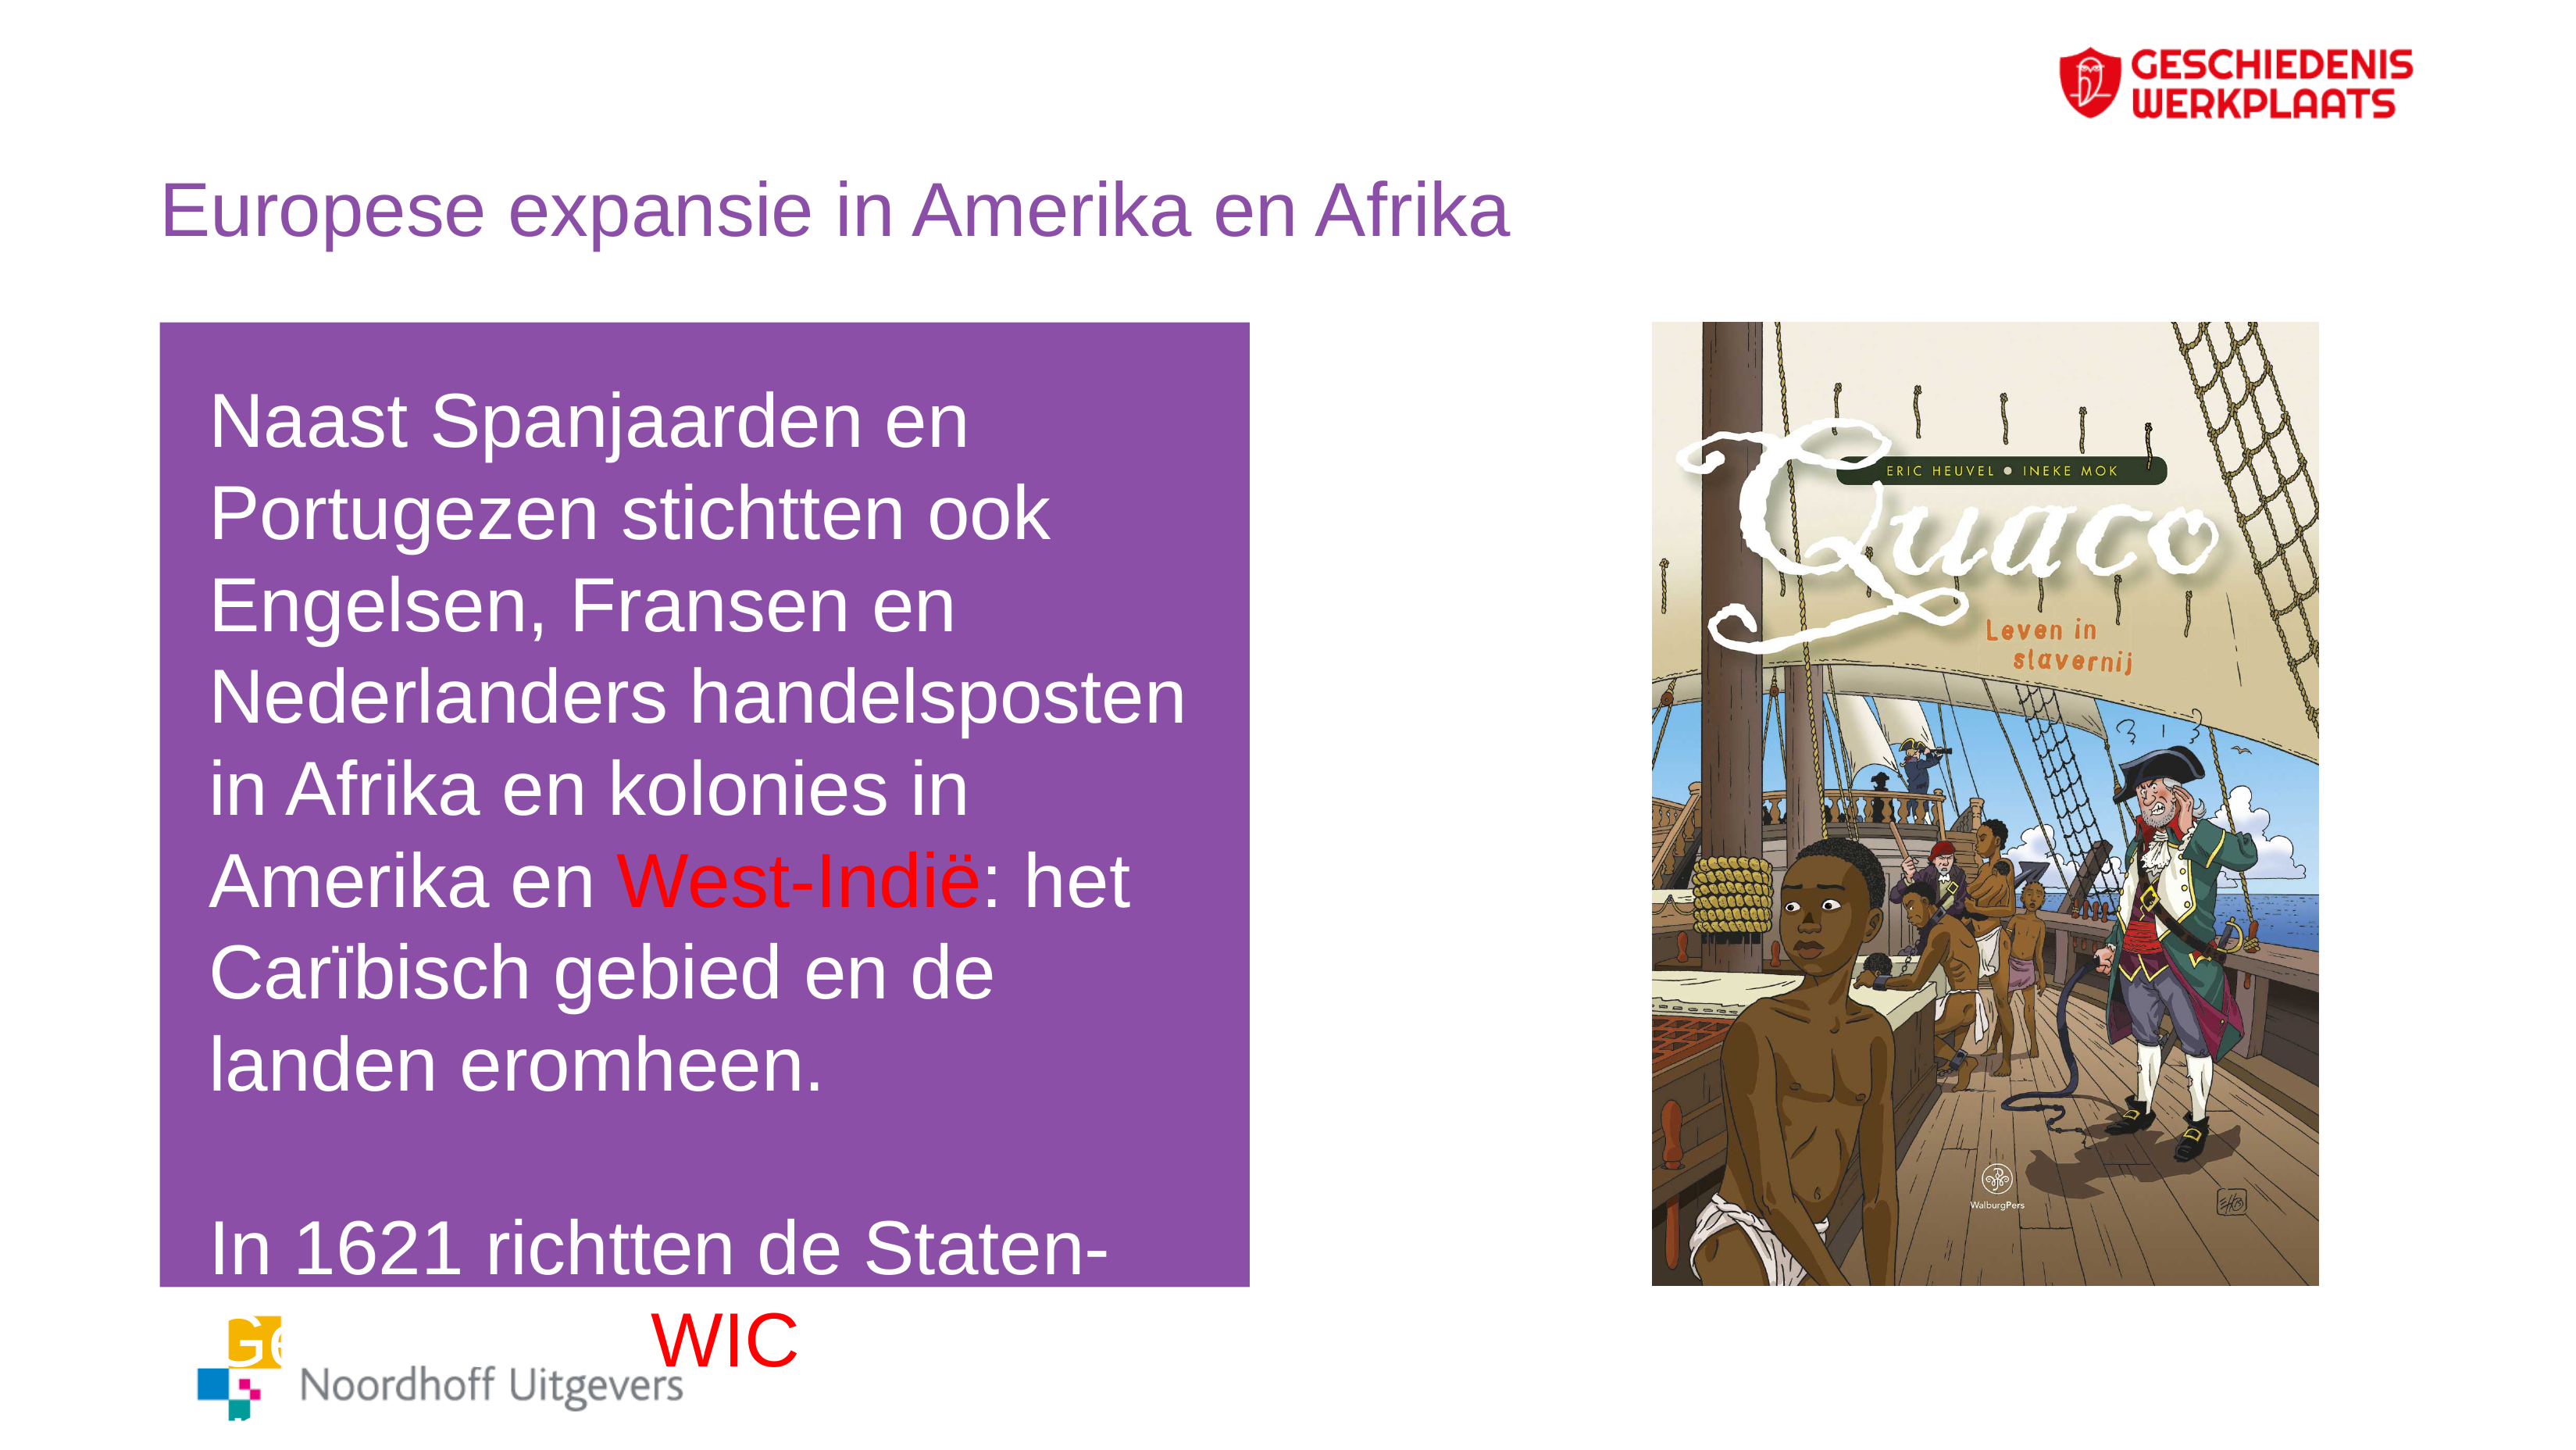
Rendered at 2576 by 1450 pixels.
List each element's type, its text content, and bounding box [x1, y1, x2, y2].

list Naast Spanjaarden en Portugezen stichtten ook Engelsen, Fransen en Nederlanders handelsposten in Afrika en kolonies in Amerika en West-Indië: het Carïbisch gebied en de landen eromheen. In 1621 richtten de Staten-Generaal de WIC (West-Indische Compagnie) op voor de oorlog tegen Spanje en de driehoekshandel tussen Europa, Afrika en Amerika. De WIC veroverde ook gebieden, zoals de Antillen en Curaçao. [159, 322, 1250, 1288]
picture [1610, 0, 2576, 161]
title Europese expansie in Amerika en Afrika [159, 159, 2416, 266]
picture [159, 1288, 802, 1449]
picture [1652, 322, 2320, 1286]
